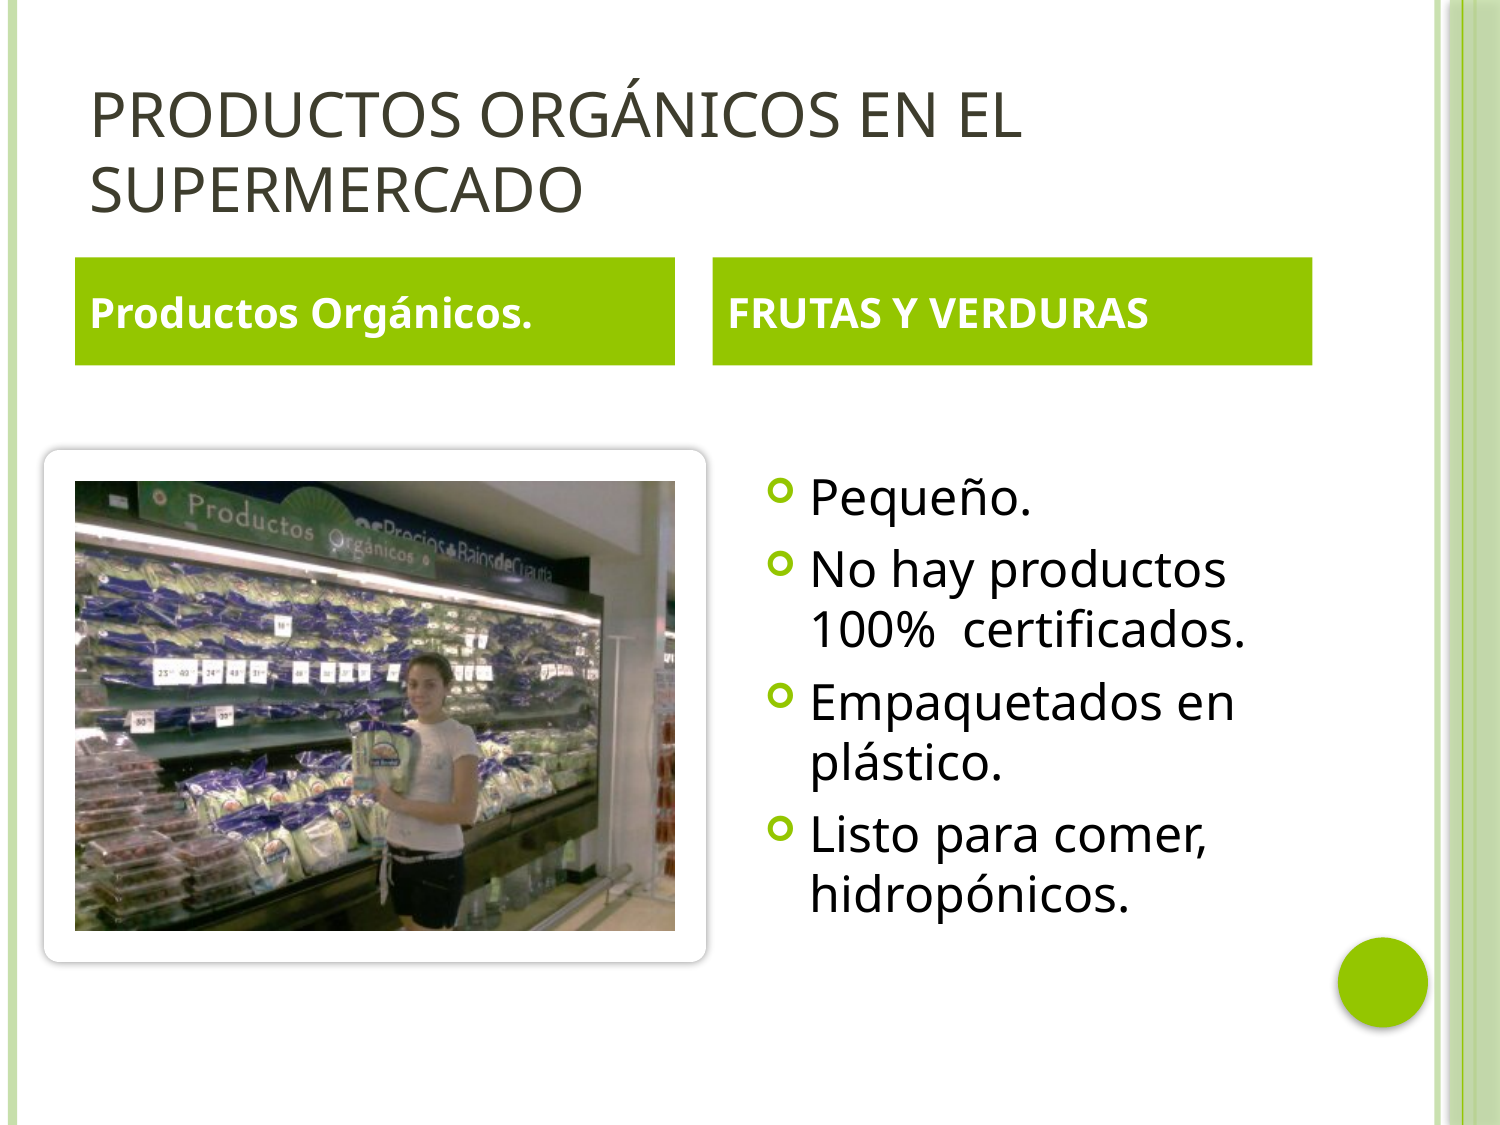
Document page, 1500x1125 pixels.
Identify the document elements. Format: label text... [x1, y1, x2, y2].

list Productos Orgánicos. [75, 257, 675, 366]
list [74, 480, 676, 932]
list FRUTAS Y VERDURAS [712, 257, 1313, 366]
list Pequeño. No hay productos 100% certificados. Empaquetados en plástico. Listo para comer, hidropónicos. [750, 385, 1350, 1023]
title Productos orgánicos en el supermercado [75, 44, 1313, 233]
